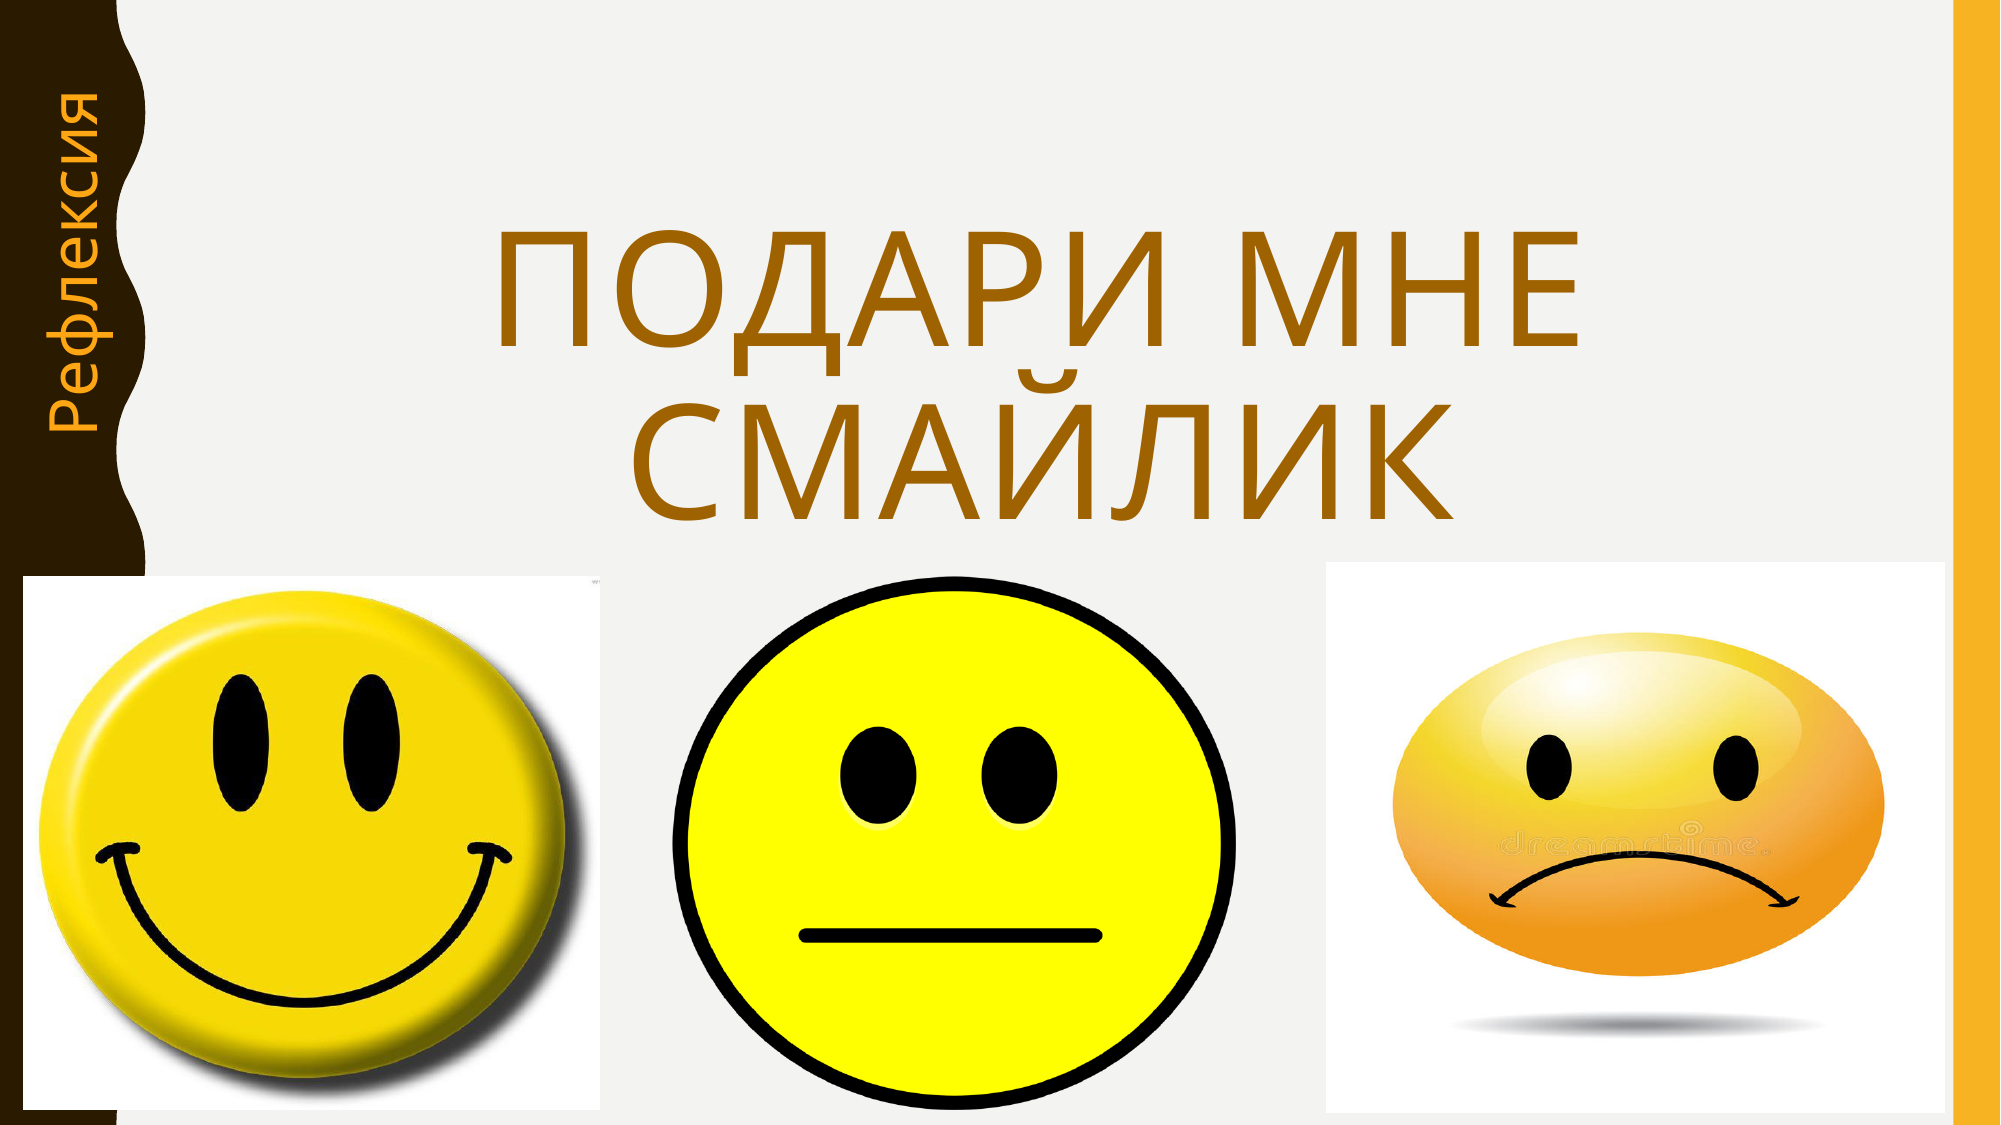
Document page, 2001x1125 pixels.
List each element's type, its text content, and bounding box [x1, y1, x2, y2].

title Подари мне смайлик [205, 200, 1875, 563]
text_box Рефлексия [23, 0, 119, 453]
picture [23, 576, 600, 1110]
picture [672, 576, 1236, 1110]
picture [1326, 562, 1945, 1113]
